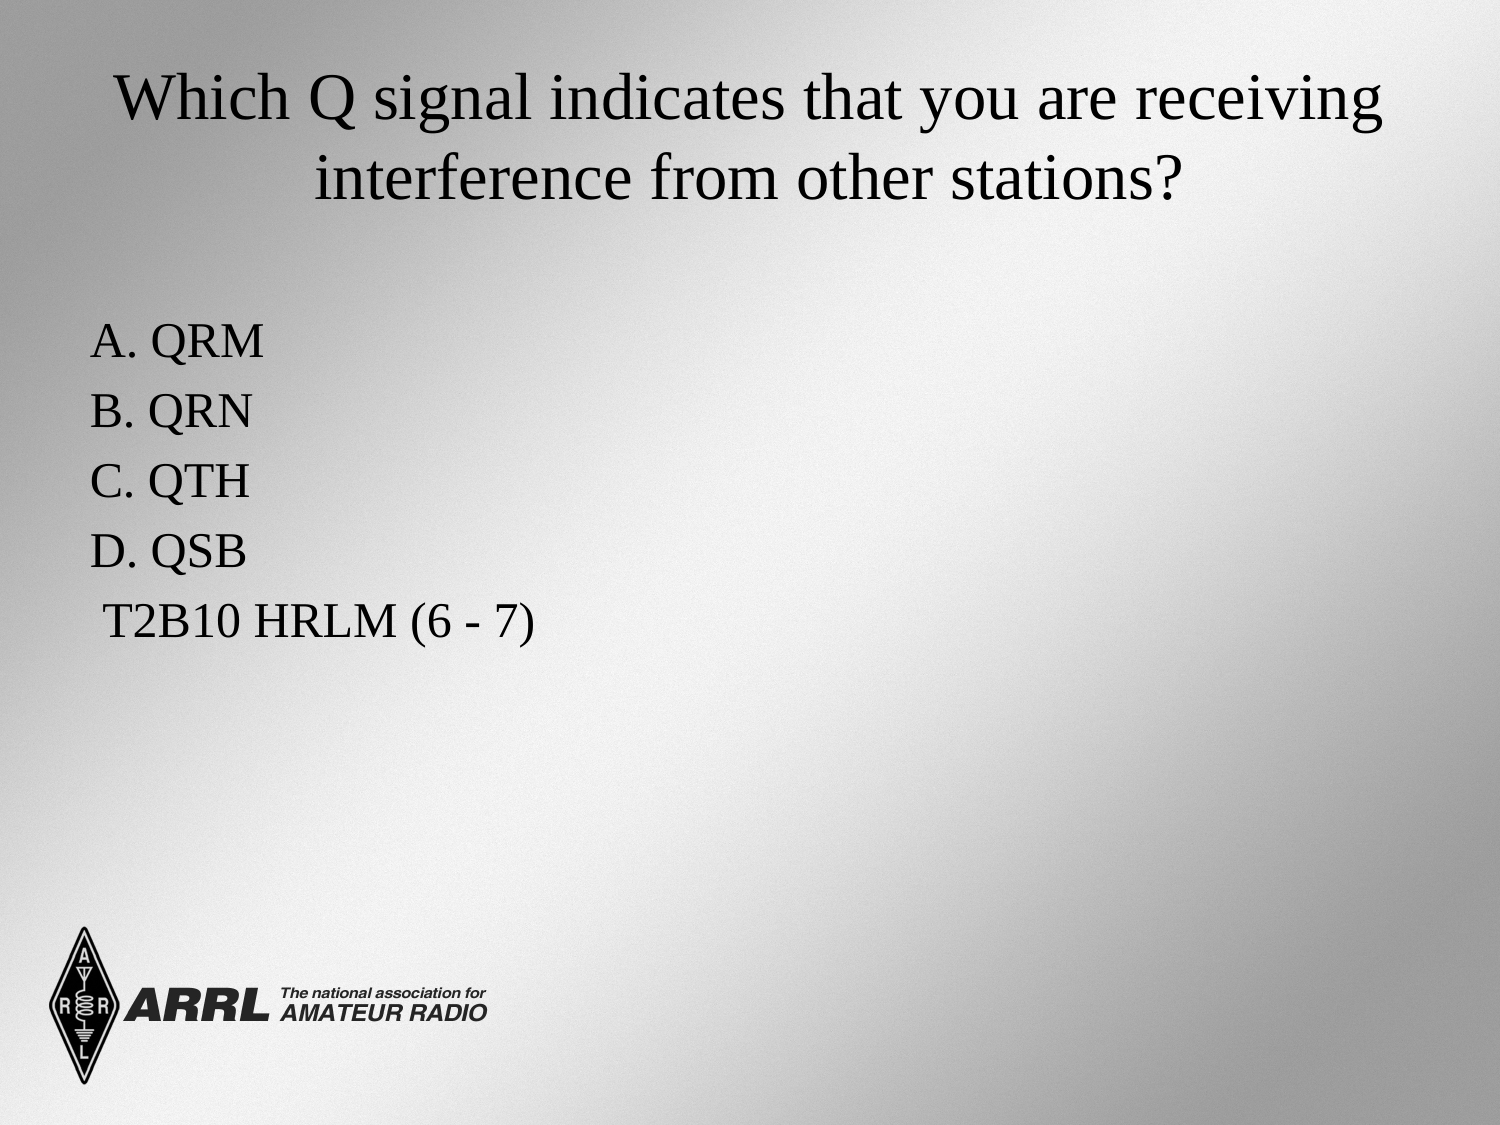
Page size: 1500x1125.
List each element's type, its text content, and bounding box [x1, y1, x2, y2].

list A. QRM B. QRN C. QTH D. QSB T2B10 HRLM (6 - 7) [75, 299, 1425, 1005]
title Which Q signal indicates that you are receiving interference from other stations? [75, 45, 1425, 233]
picture [0, 0, 1500, 1125]
